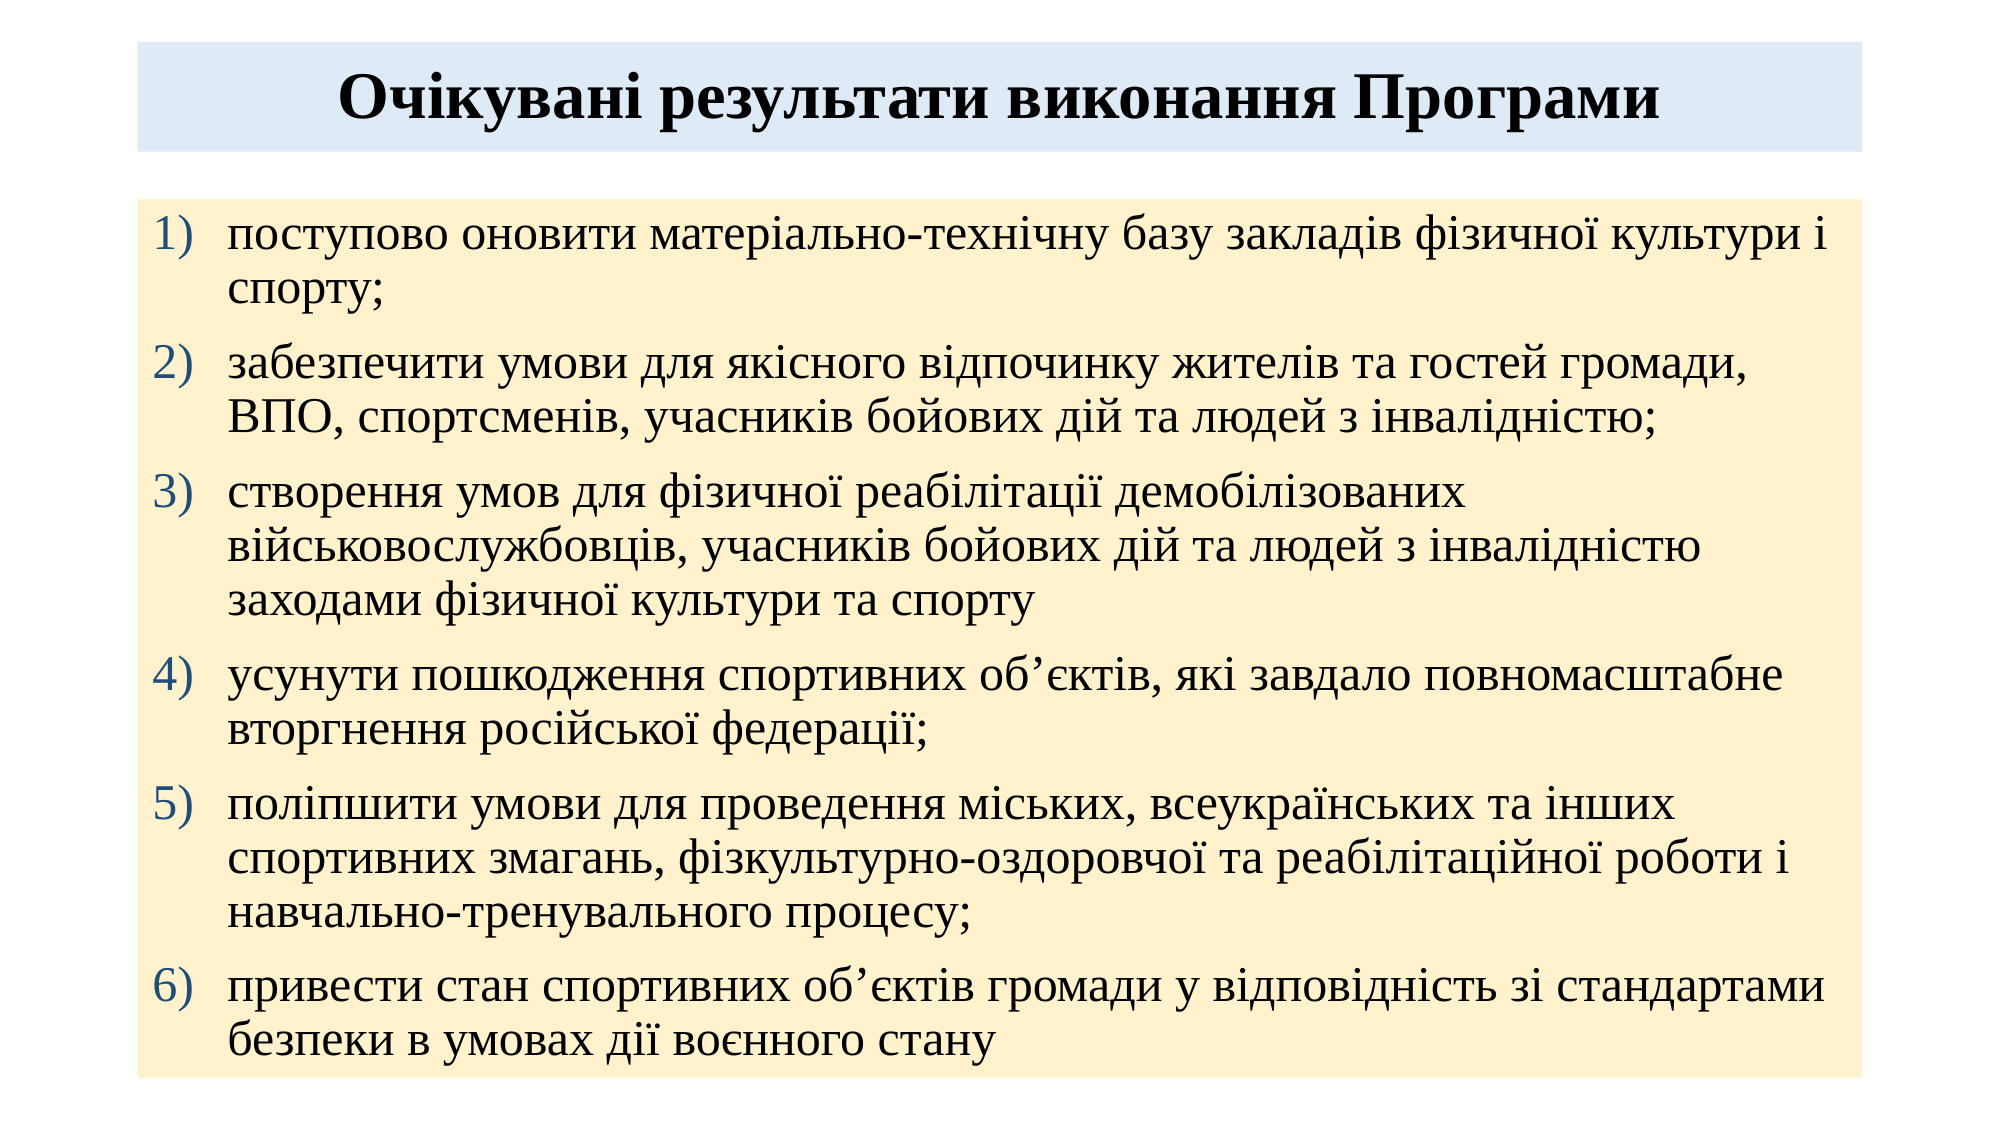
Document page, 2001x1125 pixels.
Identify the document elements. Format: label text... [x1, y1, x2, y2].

title Очікувані результати виконання Програми [137, 41, 1863, 152]
list поступово оновити матеріально-технічну базу закладів фізичної культури і спорту; забезпечити умови для якісного відпочинку жителів та гостей громади, ВПО, спортсменів, учасників бойових дій та людей з інвалідністю; створення умов для фізичної реабілітації демобілізованих військовослужбовців, учасників бойових дій та людей з інвалідністю заходами фізичної культури та спорту усунути пошкодження спортивних об’єктів, які завдало повномасштабне вторгнення російської федерації; поліпшити умови для проведення міських, всеукраїнських та інших спортивних змагань, фізкультурно-оздоровчої та реабілітаційної роботи і навчально-тренувального процесу; привести стан спортивних об’єктів громади у відповідність зі стандартами безпеки в умовах дії воєнного стану [137, 199, 1863, 1078]
